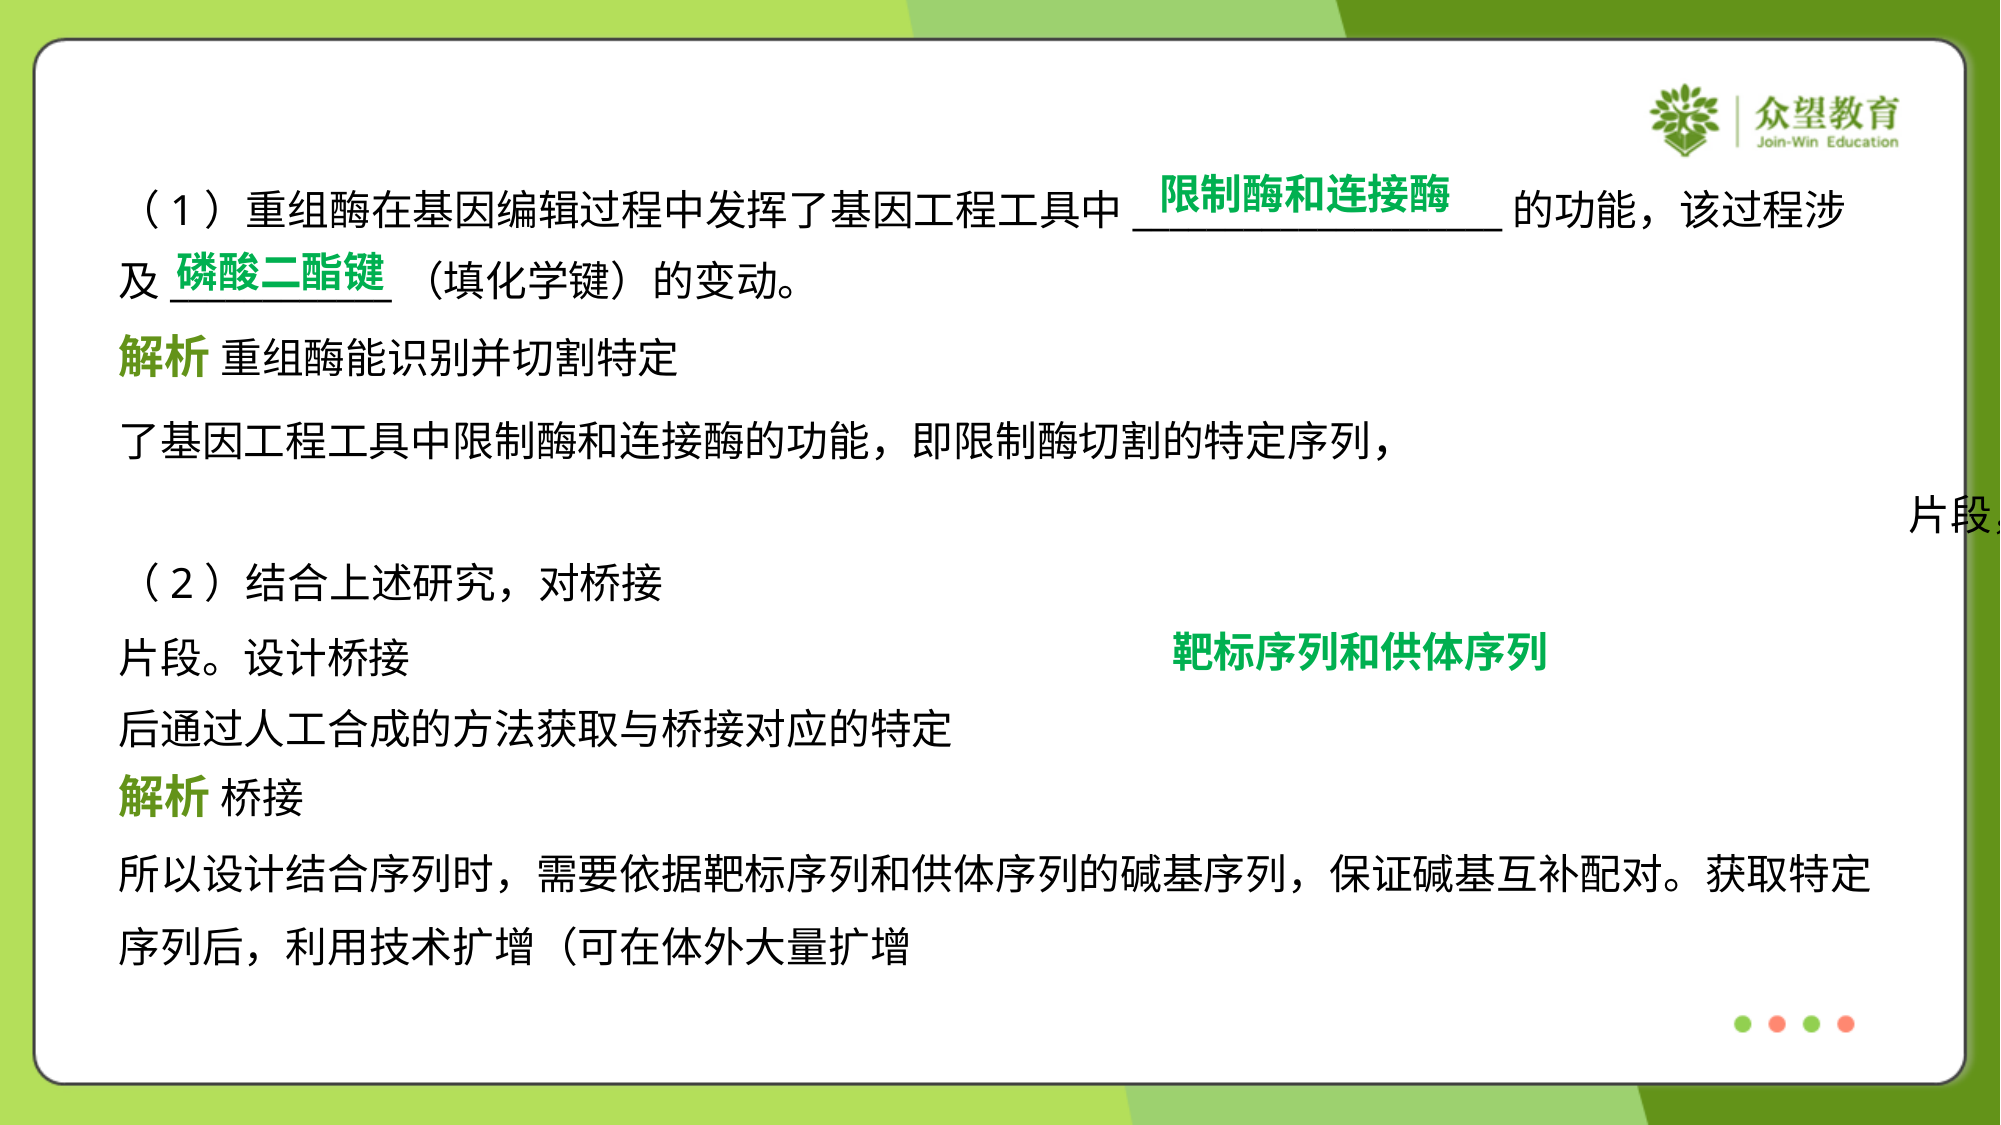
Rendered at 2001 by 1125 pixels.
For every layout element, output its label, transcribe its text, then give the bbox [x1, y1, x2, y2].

text_box 磷酸二酯键 [161, 224, 401, 289]
text_box 靶标序列和供体序列 [1157, 601, 1563, 669]
picture [0, 0, 2000, 1125]
text_box （1）重组酶在基因编辑过程中发挥了基因工程工具中____________________的功能，该过程涉 及____________（填化学键）的变动。 [118, 158, 1883, 298]
